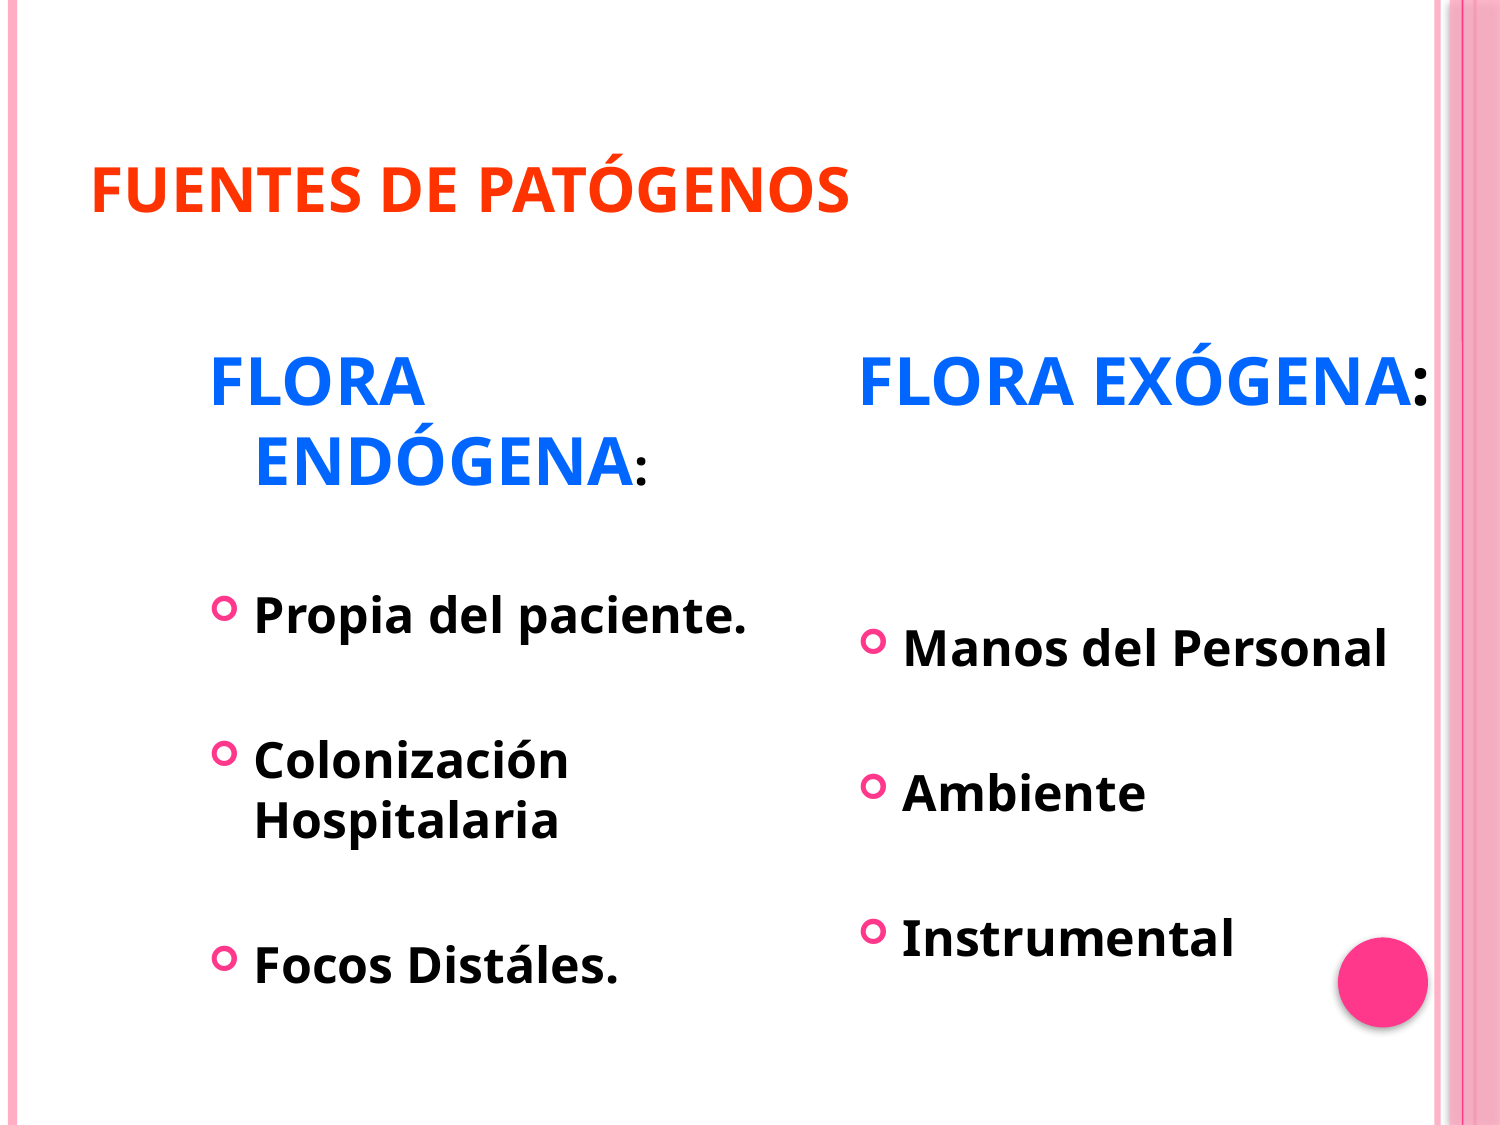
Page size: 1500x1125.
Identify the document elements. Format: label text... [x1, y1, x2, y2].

list FLORA ENDÓGENA: Propia del paciente. Colonización Hospitalaria Focos Distáles. [193, 331, 820, 1006]
list FLORA EXÓGENA: Manos del Personal Ambiente Instrumental [843, 331, 1469, 1006]
title FUENTES DE PATÓGENOS [75, 45, 1300, 233]
